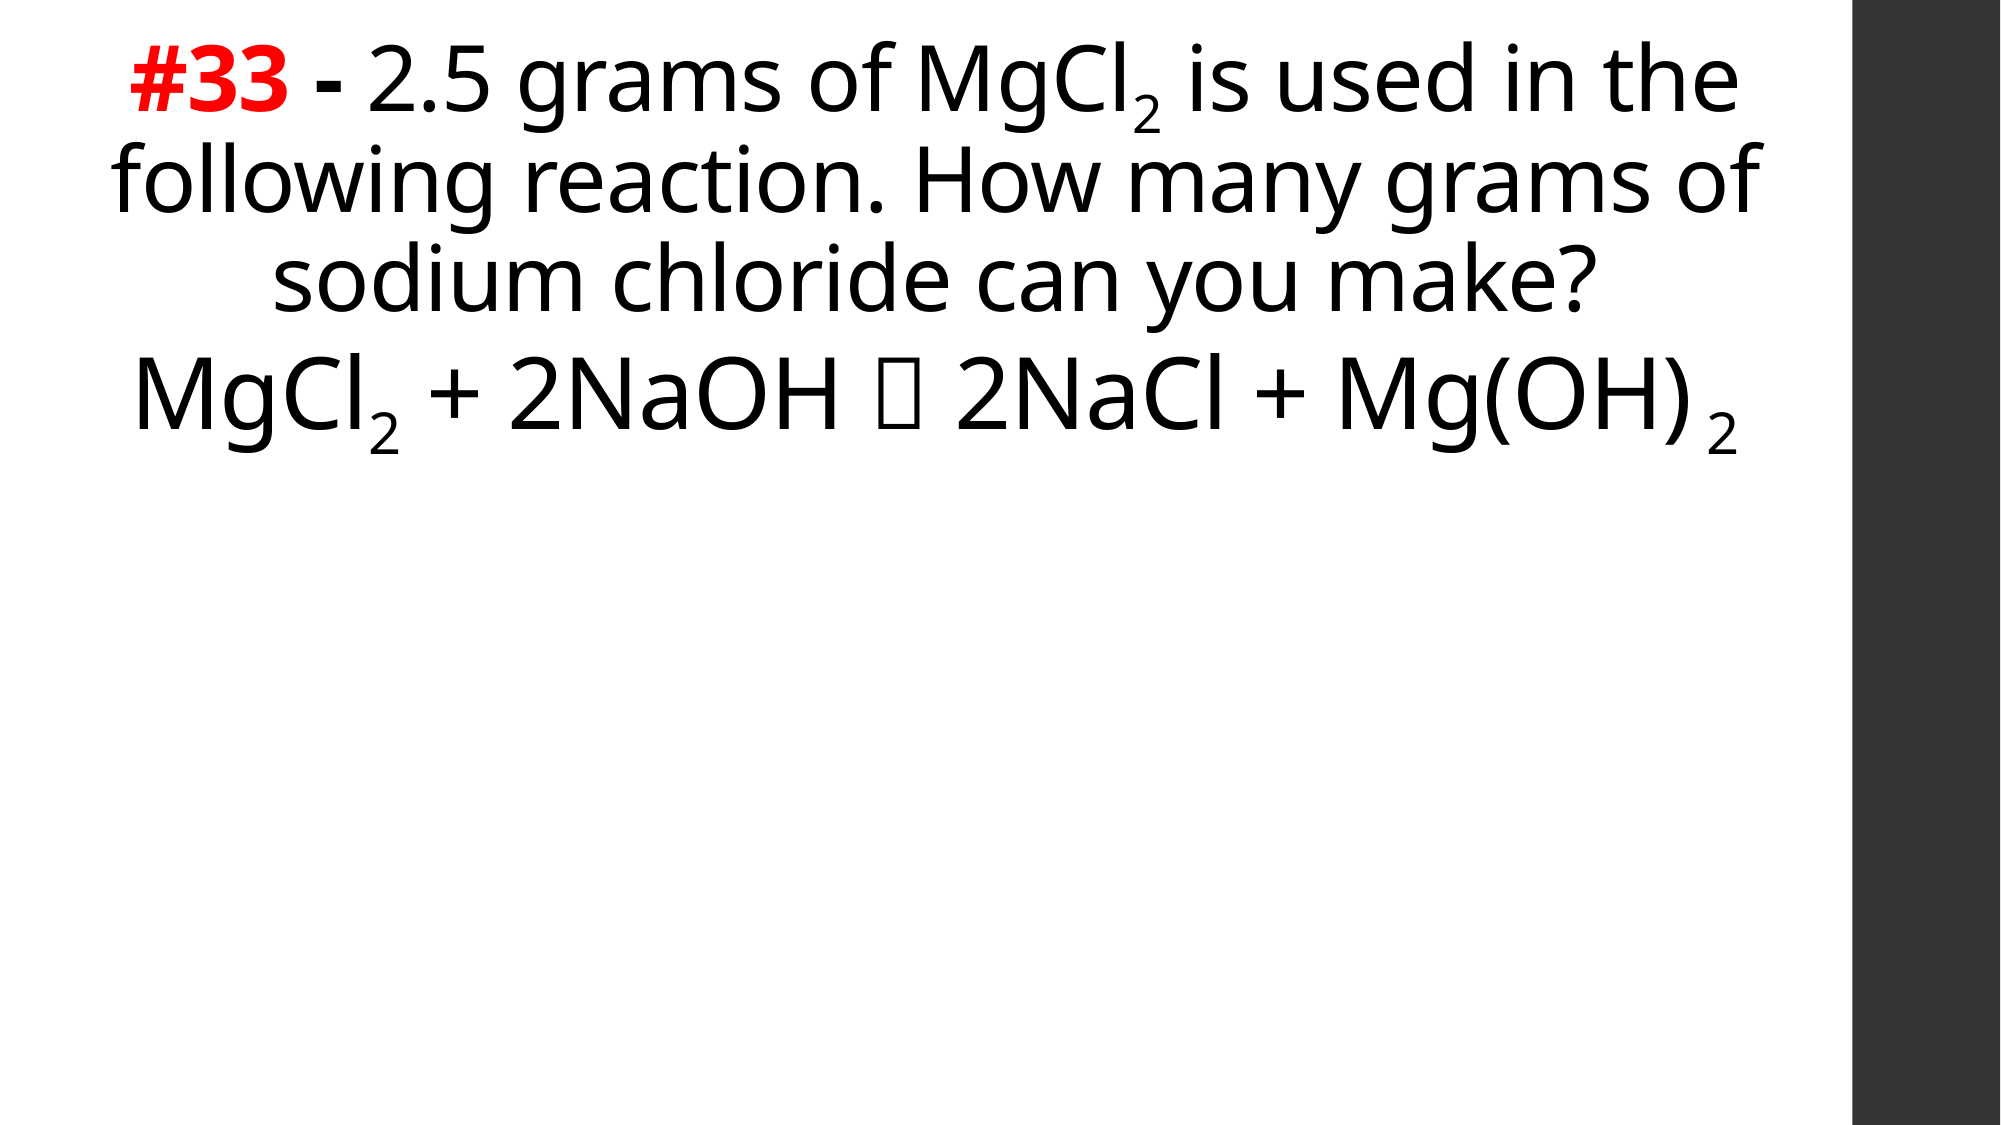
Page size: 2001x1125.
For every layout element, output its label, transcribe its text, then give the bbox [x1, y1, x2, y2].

title #33 - 2.5 grams of MgCl2 is used in the following reaction. How many grams of sodium chloride can you make? MgCl2 + 2NaOH  2NaCl + Mg(OH) 2 [36, 235, 1834, 582]
